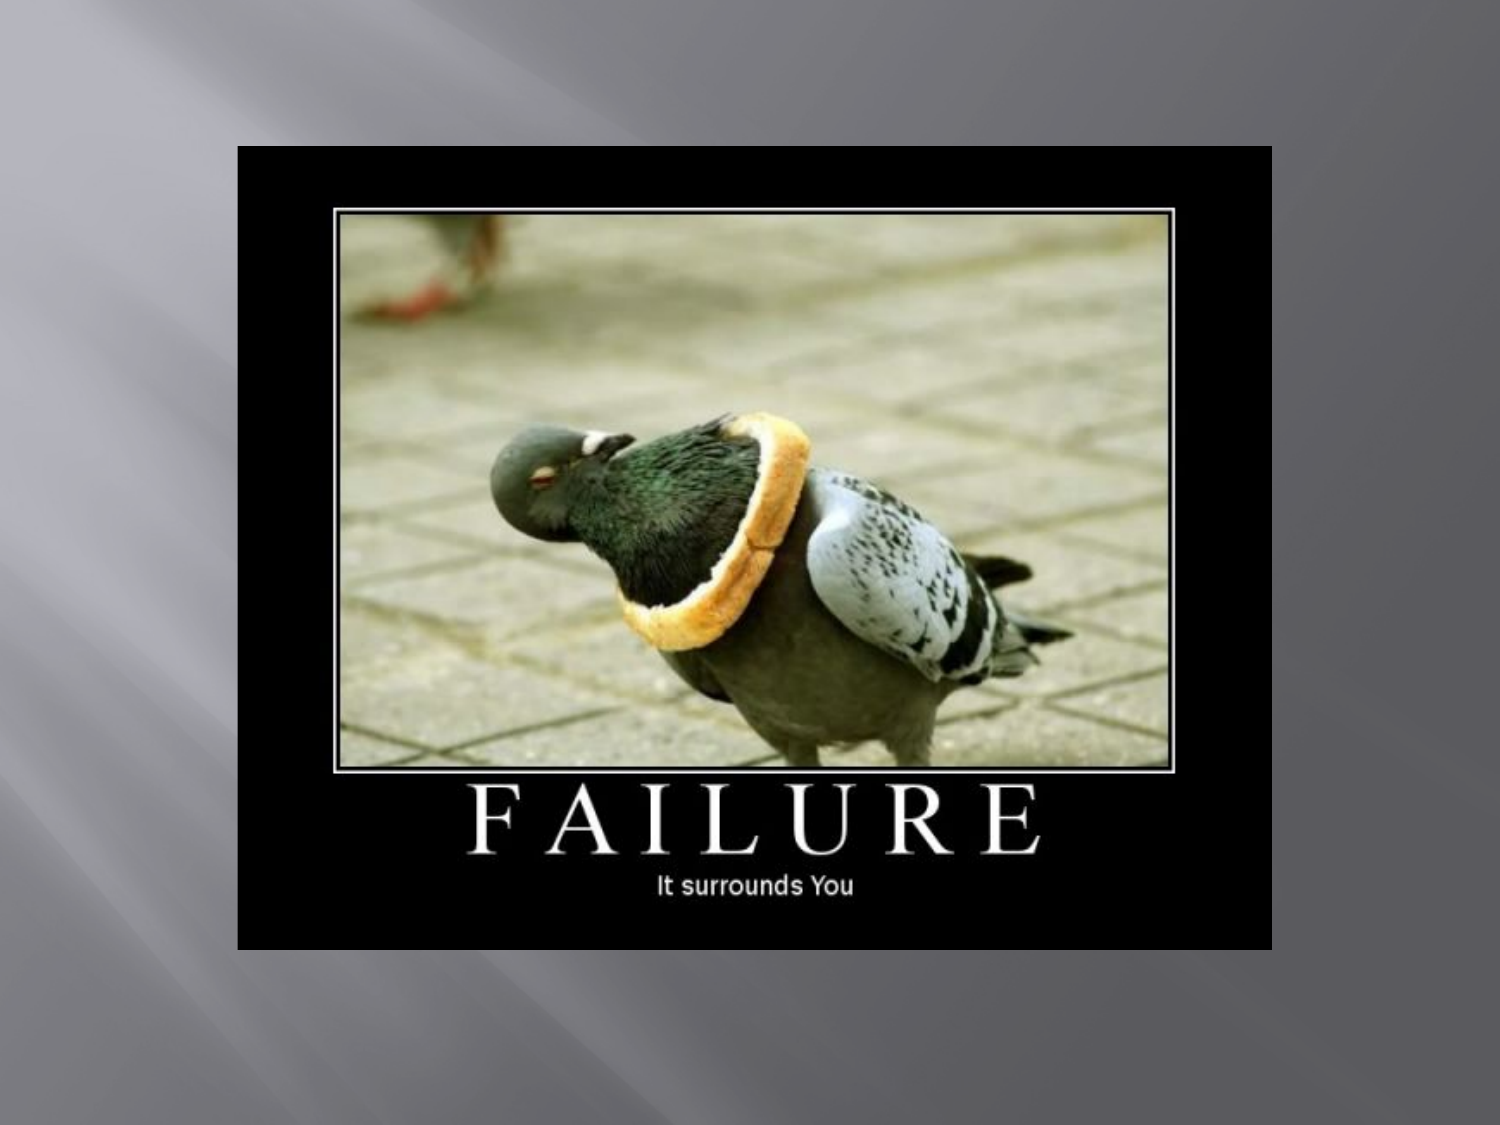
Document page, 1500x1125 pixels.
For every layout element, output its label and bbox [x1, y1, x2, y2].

picture [237, 146, 1273, 951]
